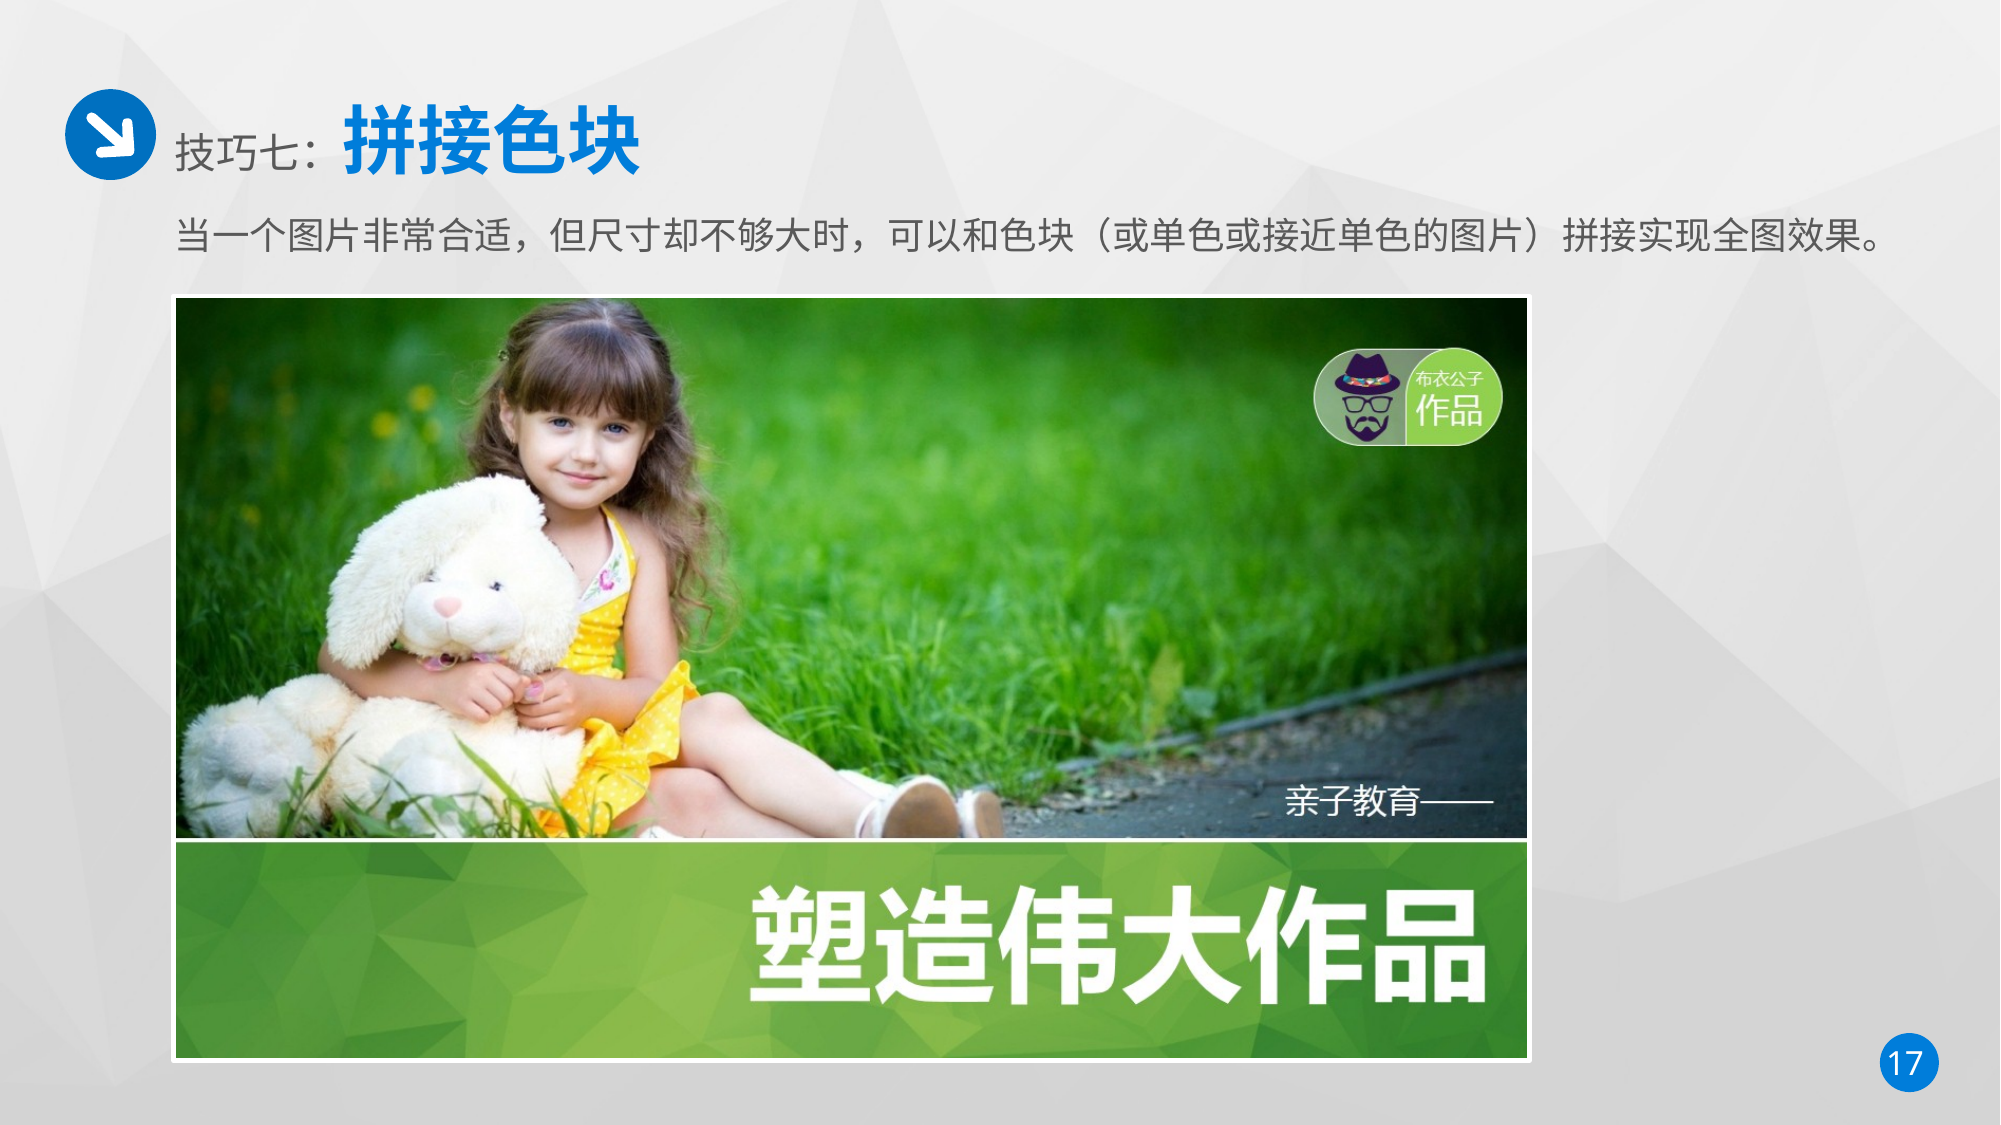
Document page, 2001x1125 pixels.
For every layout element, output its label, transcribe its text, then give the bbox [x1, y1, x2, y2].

picture [0, 0, 2000, 1125]
text_box 技巧七：拼接色块 [160, 86, 1025, 191]
text_box 当一个图片非常合适，但尺寸却不够大时，可以和色块（或单色或接近单色的图片）拼接实现全图效果。 [160, 192, 1948, 265]
